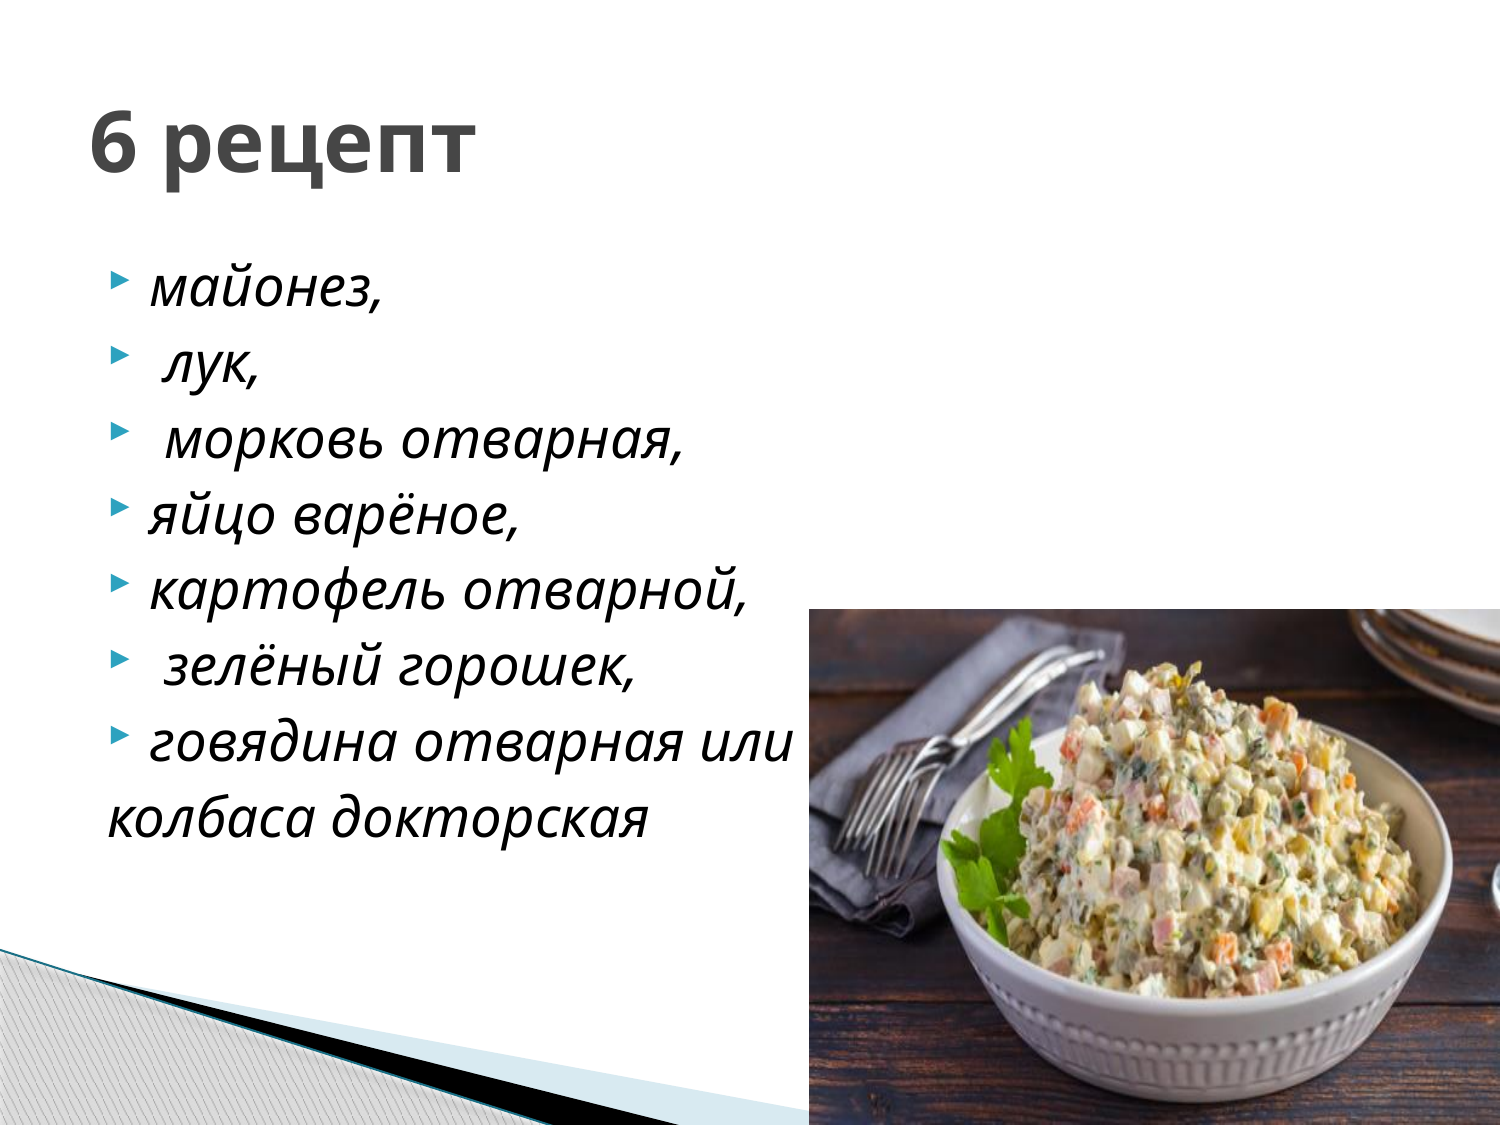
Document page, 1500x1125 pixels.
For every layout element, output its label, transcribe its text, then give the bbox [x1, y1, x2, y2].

title 6 рецепт [75, 45, 1425, 233]
picture [808, 609, 1500, 1125]
list майонез, лук, морковь отварная, яйцо варёное, картофель отварной, зелёный горошек, говядина отварная или колбаса докторская [75, 243, 1425, 986]
